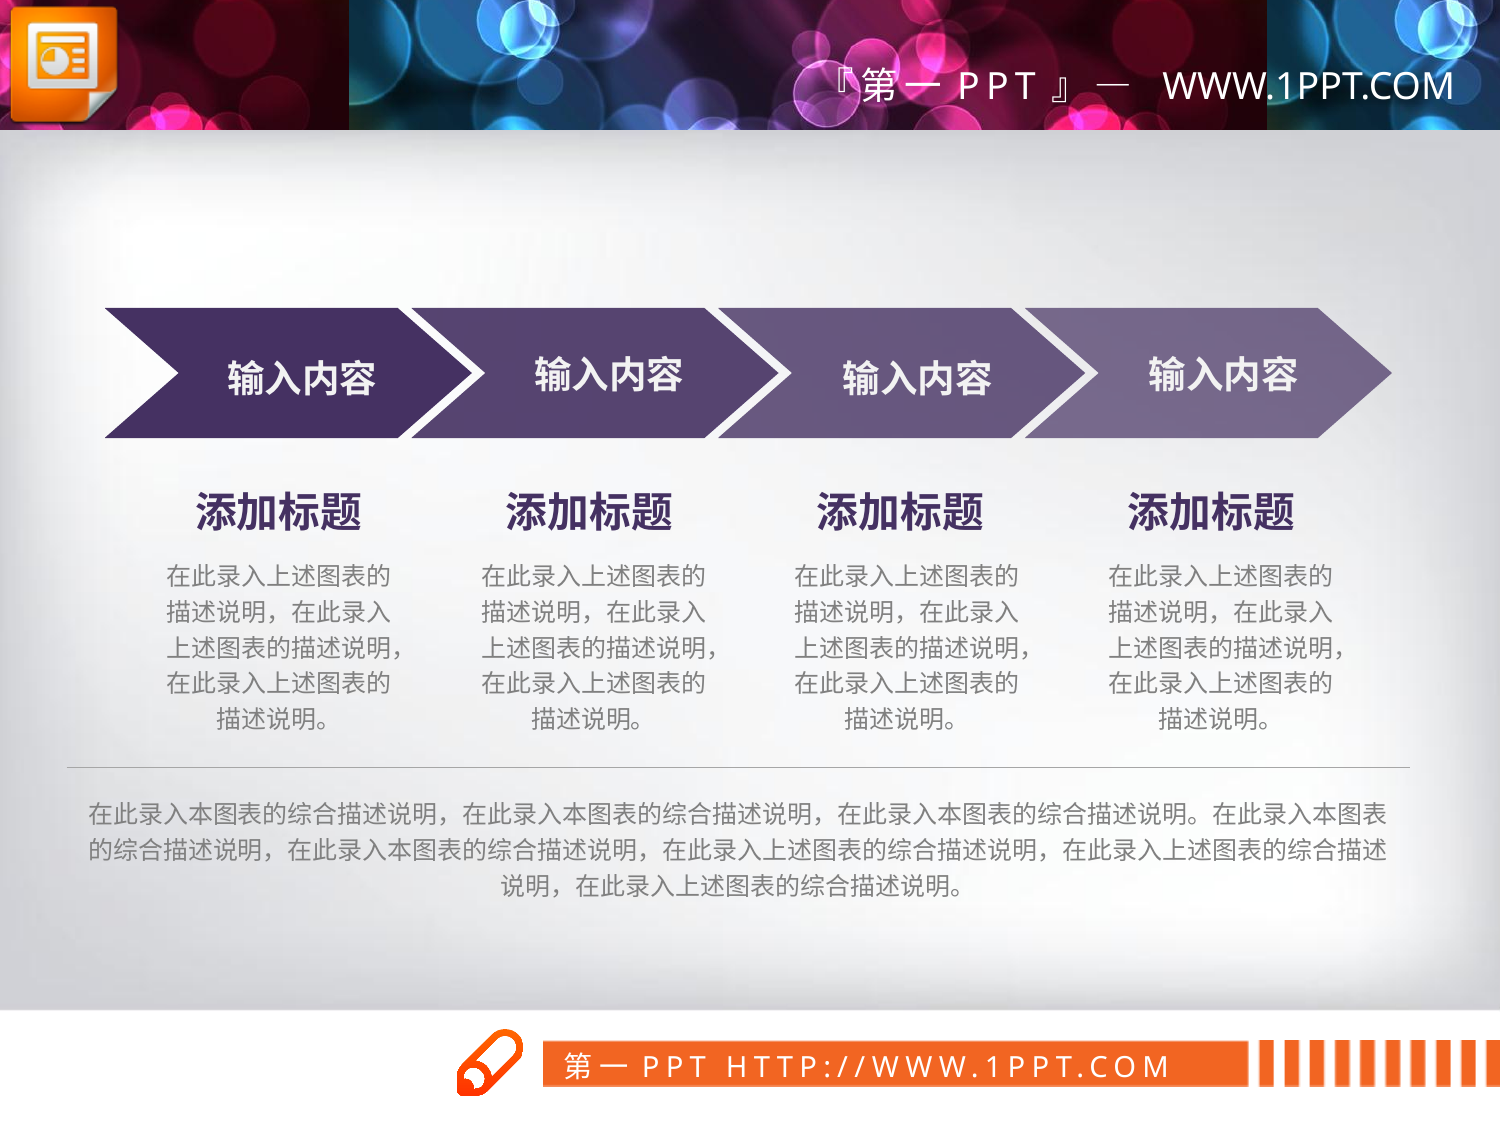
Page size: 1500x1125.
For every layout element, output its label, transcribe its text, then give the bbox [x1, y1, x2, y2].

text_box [473, 307, 717, 439]
text_box 在此录入上述图表的描述说明，在此录入上述图表的描述说明，在此录入上述图表的描述说明。 [459, 546, 729, 742]
text_box 在此录入上述图表的描述说明，在此录入上述图表的描述说明，在此录入上述图表的描述说明。 [771, 546, 1044, 742]
picture [0, 0, 1500, 1012]
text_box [1086, 307, 1393, 439]
picture [543, 1040, 1500, 1087]
text_box 添加标题 [1112, 478, 1310, 544]
text_box 在此录入本图表的综合描述说明，在此录入本图表的综合描述说明，在此录入本图表的综合描述说明。在此录入本图表的综合描述说明，在此录入本图表的综合描述说明，在此录入上述图表的综合描述说明，在此录入上述图表的综合描述说明，在此录入上述图表的综合描述说明。 [64, 784, 1412, 908]
text_box 添加标题 [179, 478, 378, 544]
text_box 添加标题 [801, 478, 999, 544]
text_box 添加标题 [490, 478, 688, 544]
text_box 在此录入上述图表的描述说明，在此录入上述图表的描述说明，在此录入上述图表的描述说明。 [142, 546, 416, 742]
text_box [104, 307, 473, 439]
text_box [718, 307, 1086, 439]
text_box 在此录入上述图表的描述说明，在此录入上述图表的描述说明，在此录入上述图表的描述说明。 [1086, 546, 1356, 742]
